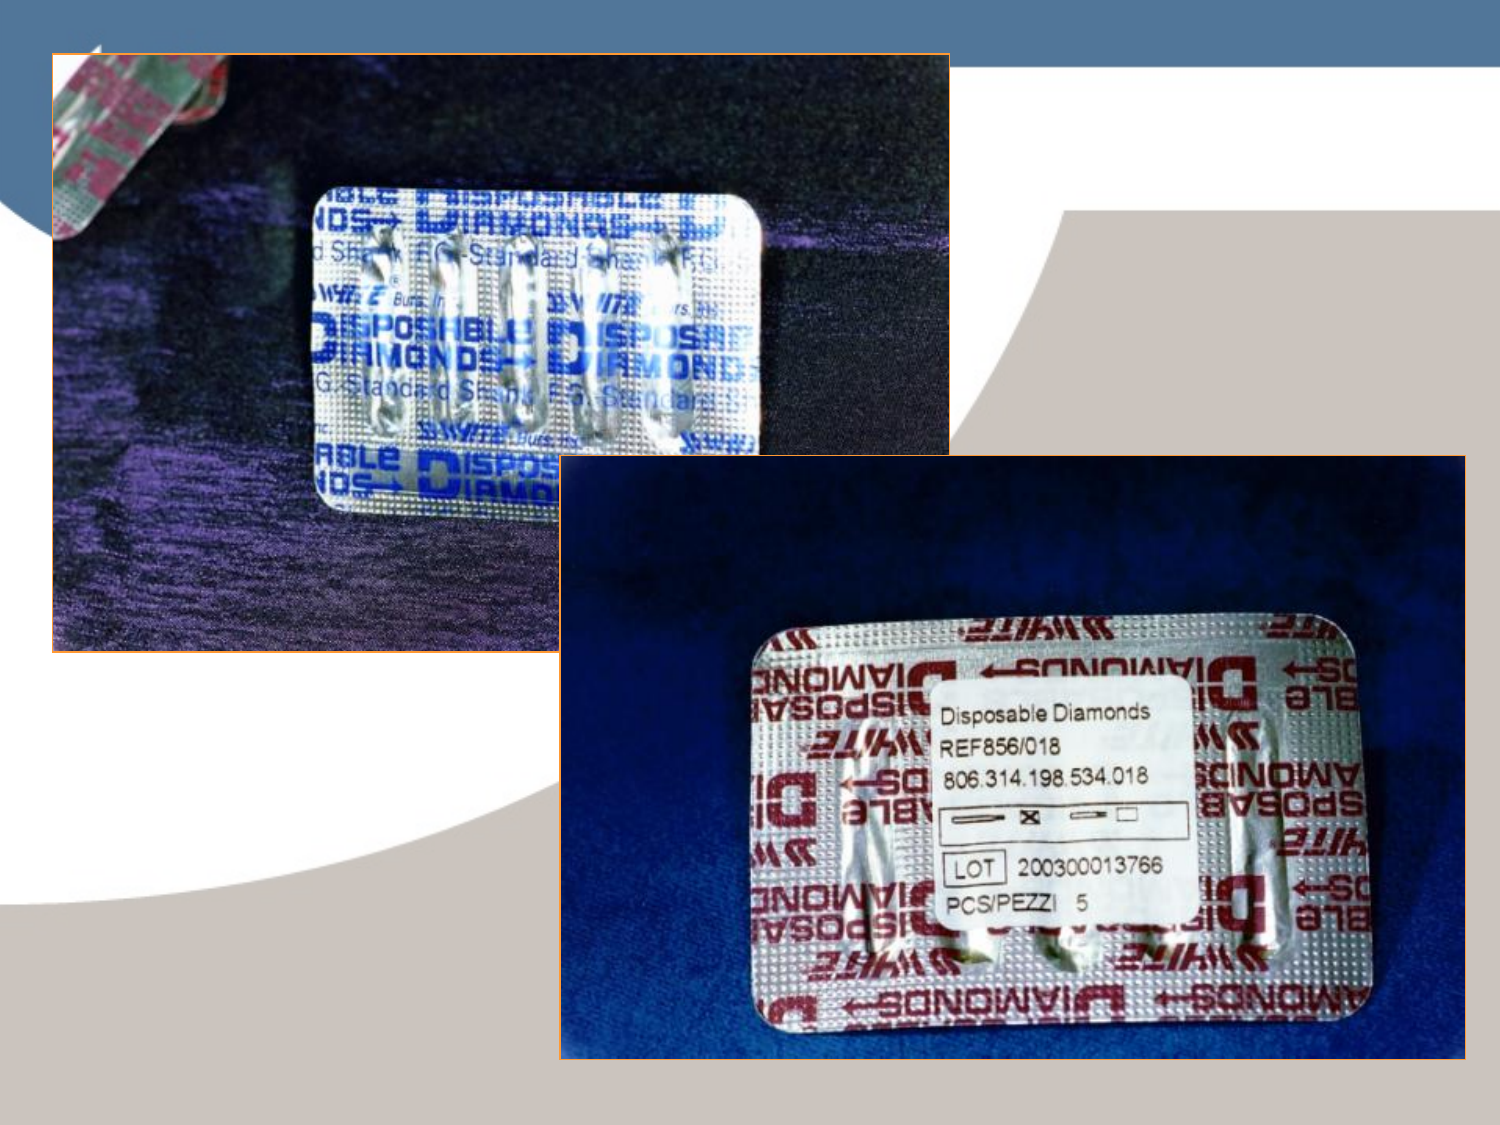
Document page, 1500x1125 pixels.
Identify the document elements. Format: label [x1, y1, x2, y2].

picture [52, 54, 1465, 1059]
